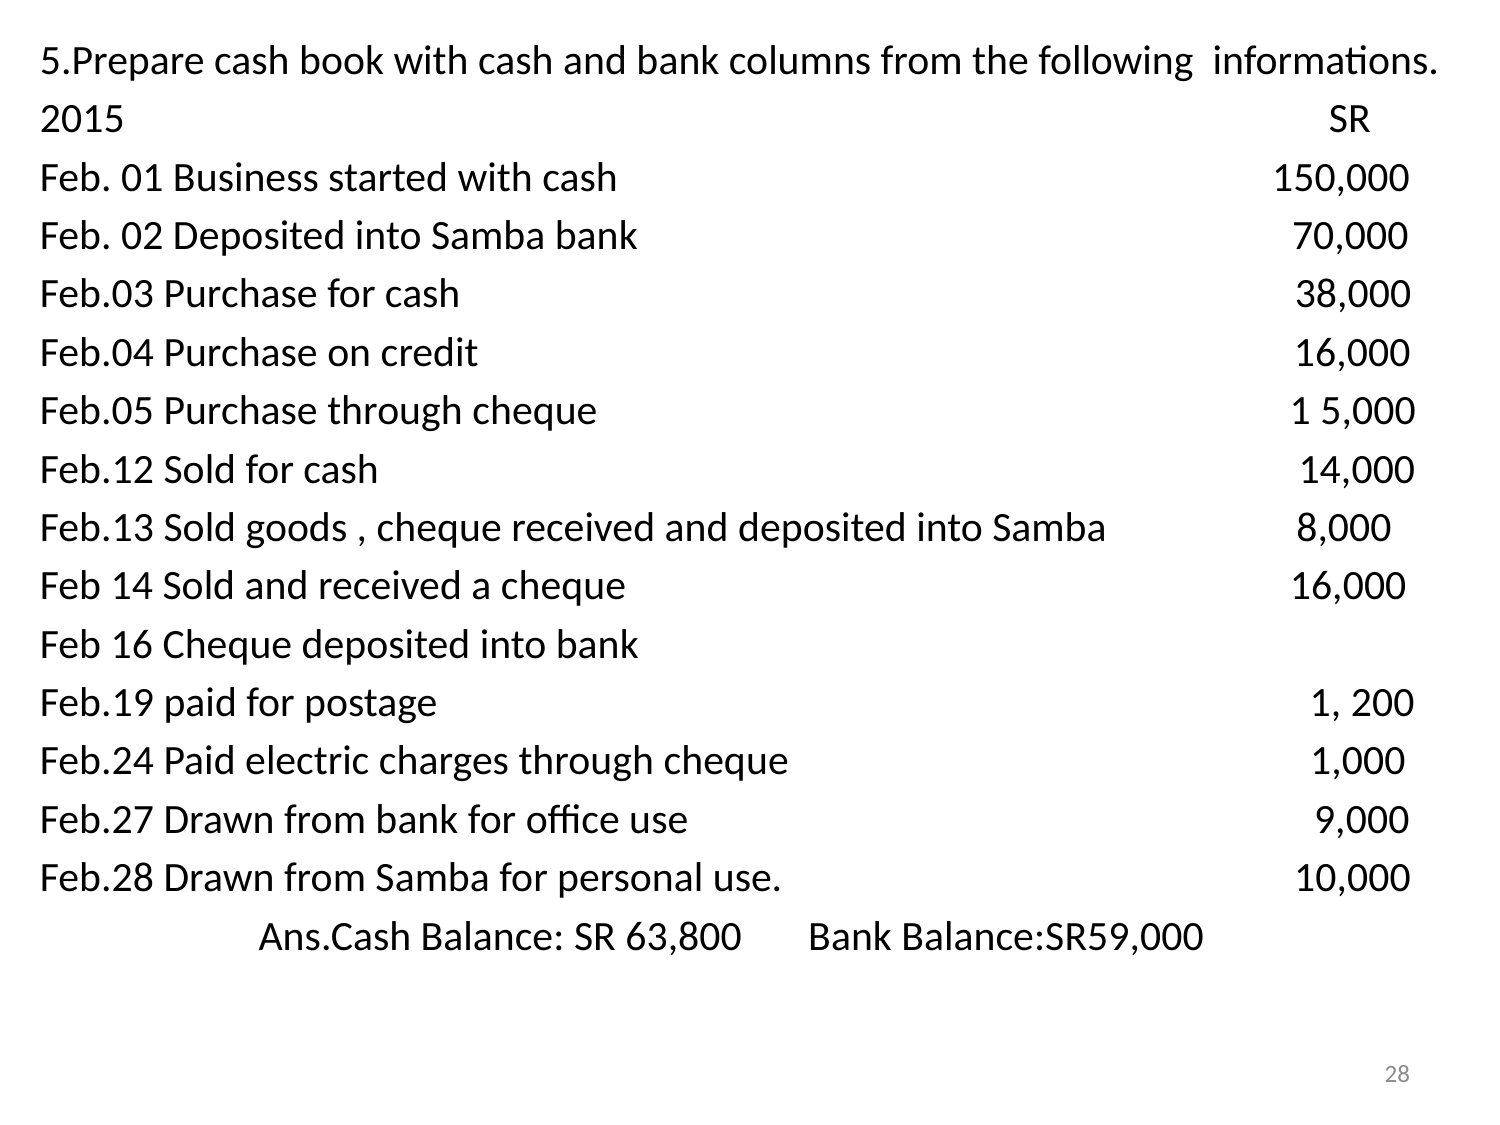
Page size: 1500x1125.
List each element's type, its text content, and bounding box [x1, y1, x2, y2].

list 5.Prepare cash book with cash and bank columns from the following informations. 2015 SR Feb. 01 Business started with cash 150,000 Feb. 02 Deposited into Samba bank 70,000 Feb.03 Purchase for cash 38,000 Feb.04 Purchase on credit 16,000 Feb.05 Purchase through cheque 1 5,000 Feb.12 Sold for cash 14,000 Feb.13 Sold goods , cheque received and deposited into Samba 8,000 Feb 14 Sold and received a cheque 16,000 Feb 16 Cheque deposited into bank Feb.19 paid for postage 1, 200 Feb.24 Paid electric charges through cheque 1,000 Feb.27 Drawn from bank for office use 9,000 Feb.28 Drawn from Samba for personal use. 10,000 Ans.Cash Balance: SR 63,800 Bank Balance:SR59,000 [24, 24, 1463, 1088]
slide_number 28 [1074, 1042, 1425, 1103]
